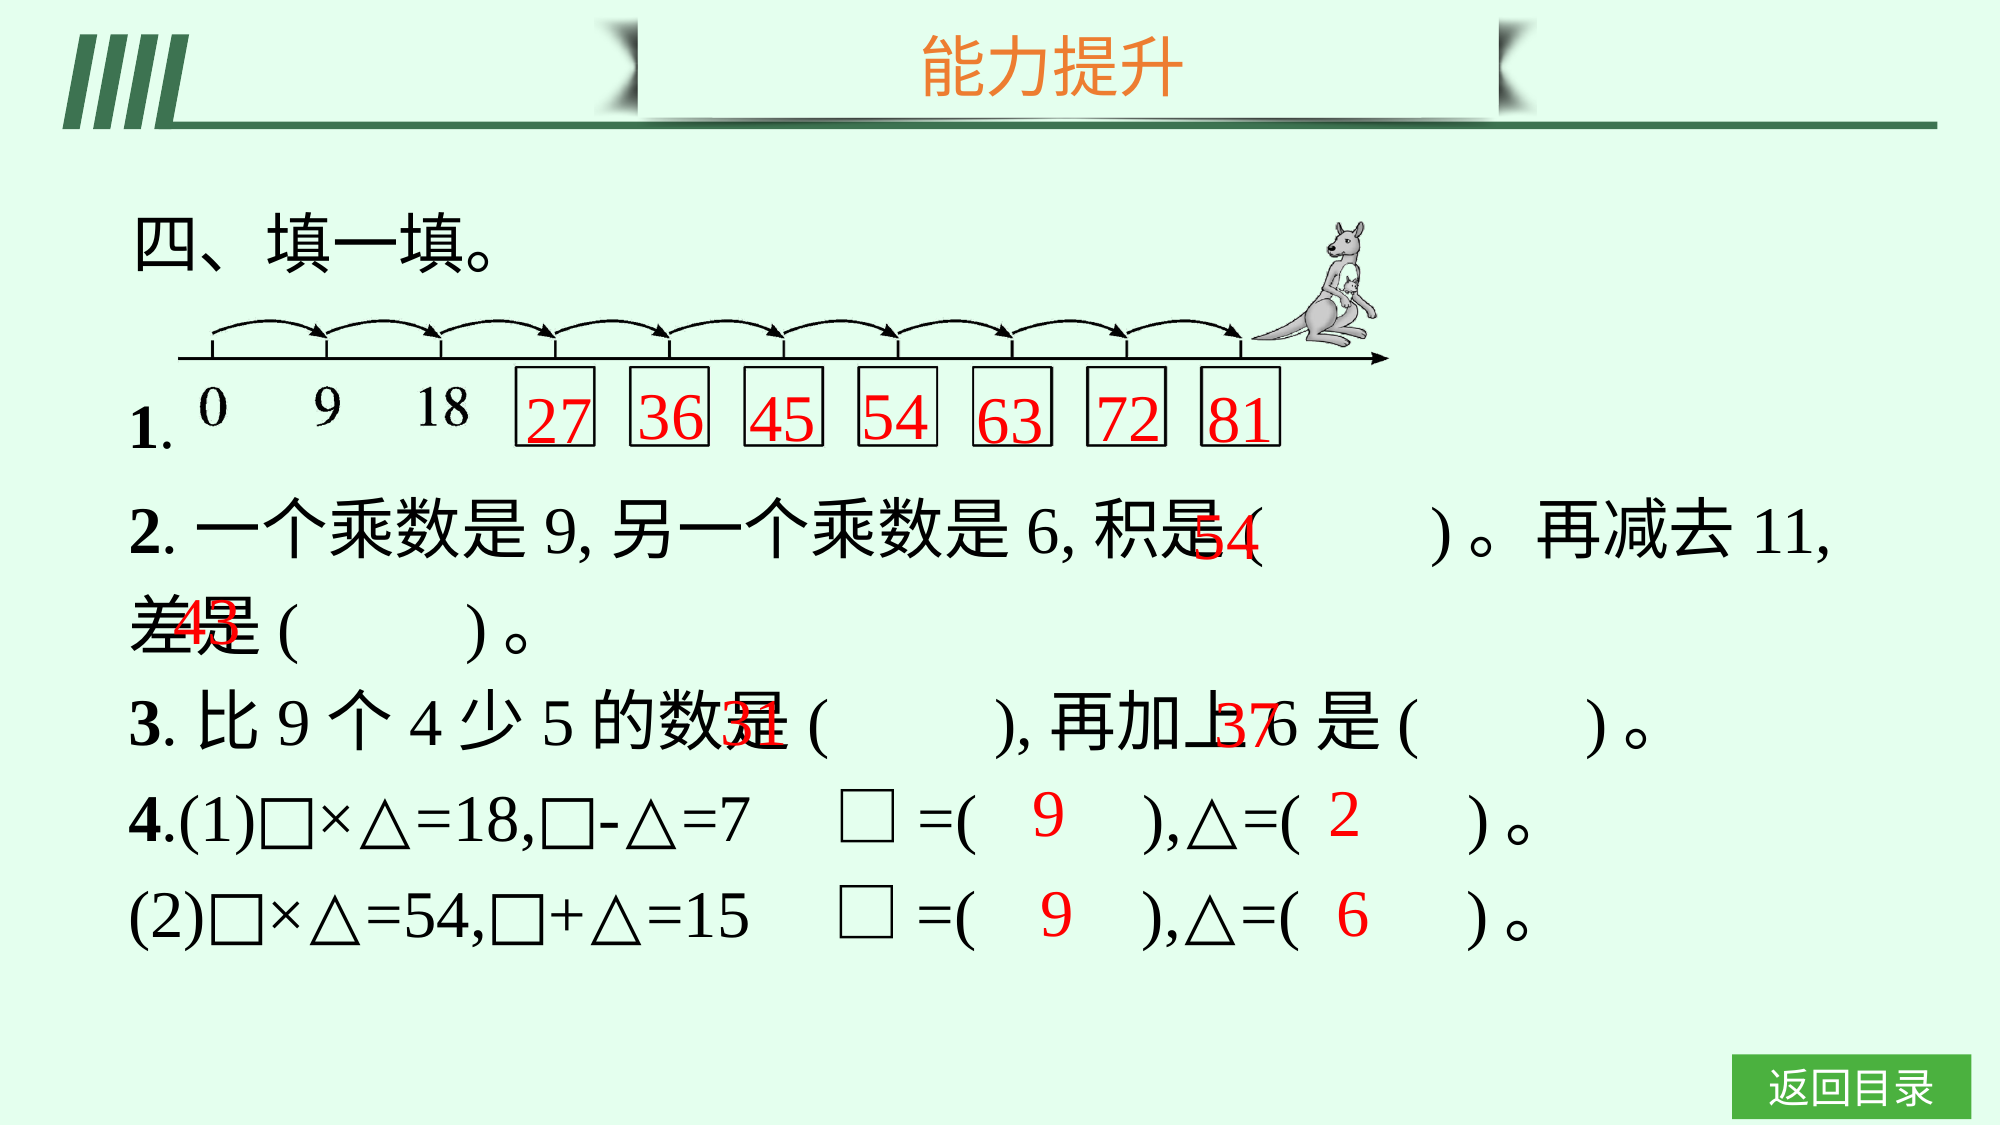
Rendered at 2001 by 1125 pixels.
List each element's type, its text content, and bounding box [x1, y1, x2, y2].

text_box 37 [1199, 657, 1297, 769]
text_box 9 [1025, 846, 1090, 957]
text_box 四、填一填。 [117, 178, 563, 289]
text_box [594, 16, 1537, 127]
text_box 9 [1017, 746, 1081, 857]
text_box 31 [706, 655, 803, 767]
text_box 43 [158, 554, 256, 665]
text_box 54 [1177, 469, 1275, 580]
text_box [127, 218, 1545, 465]
text_box 2 [1313, 746, 1377, 857]
text_box 2.一个乘数是9,另一个乘数是6,积是( )。再减去11,差是( )。 3.比9个4少5的数是( ),再加上6是( )。 4.(1)□×△=18,□-△=7 □=( ),△=( )。 (2)□×△=54,□+△=15 □=( ),△=( )。 [113, 463, 1887, 959]
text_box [62, 34, 1938, 130]
text_box 6 [1322, 846, 1386, 957]
